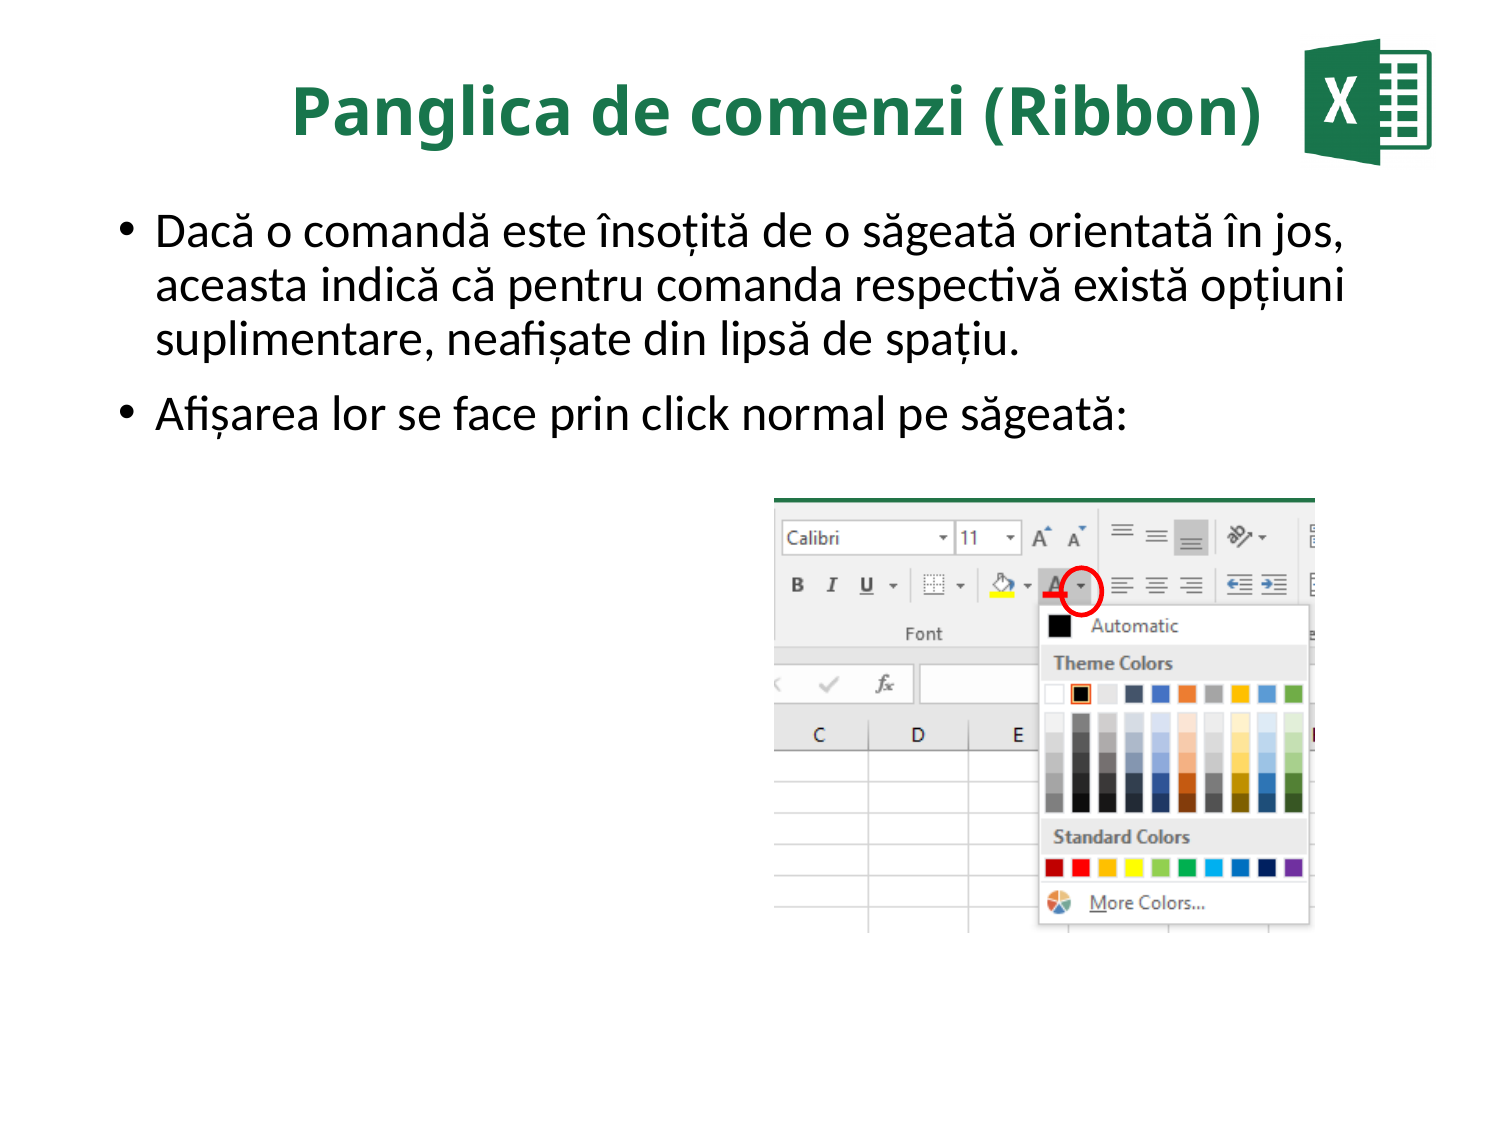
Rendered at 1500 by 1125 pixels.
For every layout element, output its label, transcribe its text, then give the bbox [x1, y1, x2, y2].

list Dacă o comandă este însoţită de o săgeată orientată în jos, aceasta indică că pentru comanda respectivă există opţiuni suplimentare, neafişate din lipsă de spaţiu. Afişarea lor se face prin click normal pe săgeată: [103, 196, 1397, 1034]
picture [1300, 34, 1436, 170]
title Panglica de comenzi (Ribbon) [103, 59, 1279, 168]
picture [774, 498, 1315, 933]
